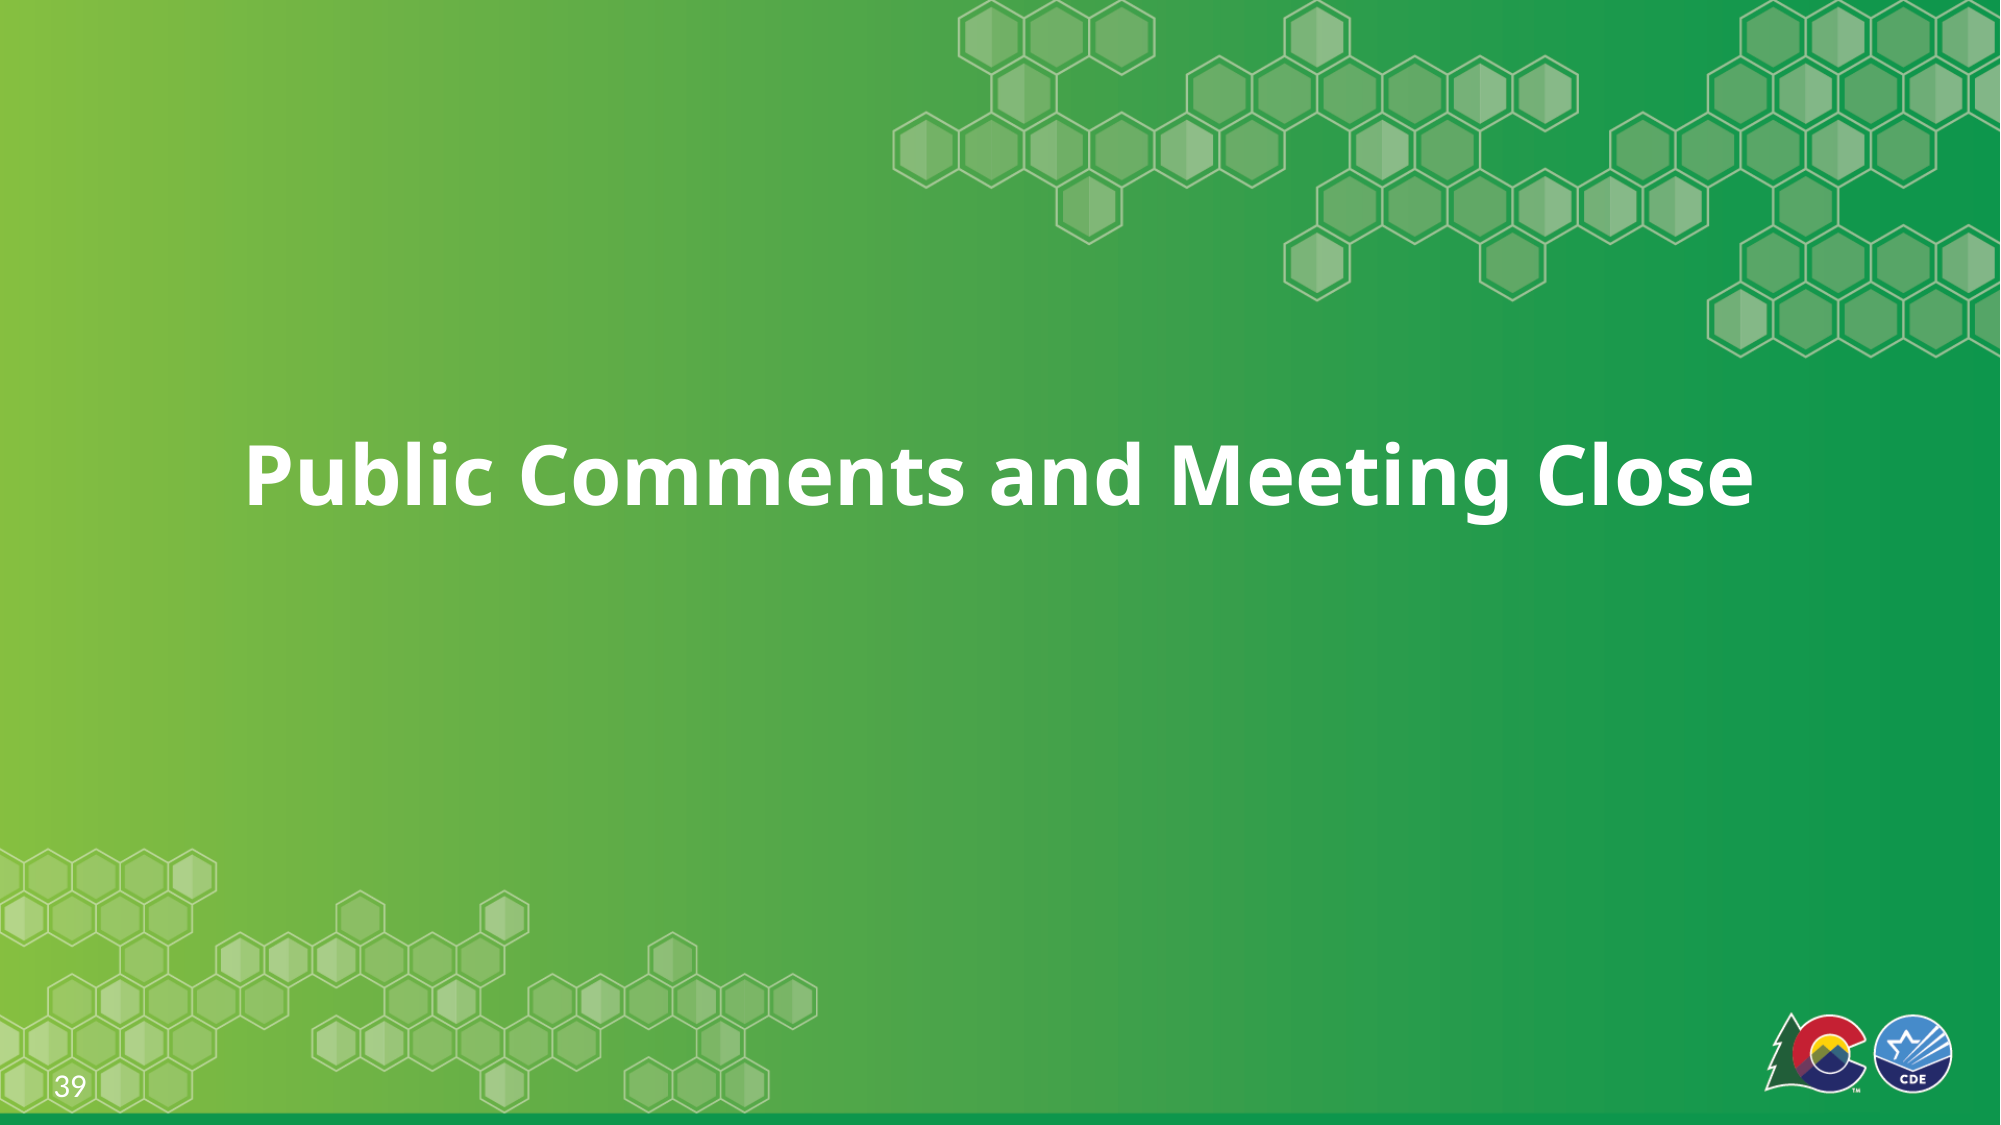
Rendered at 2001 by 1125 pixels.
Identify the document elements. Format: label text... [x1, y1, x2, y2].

slide_number 39 [38, 1054, 489, 1115]
title Public Comments and Meeting Close [0, 425, 2000, 810]
picture [0, 0, 2000, 425]
picture [0, 810, 2000, 1125]
